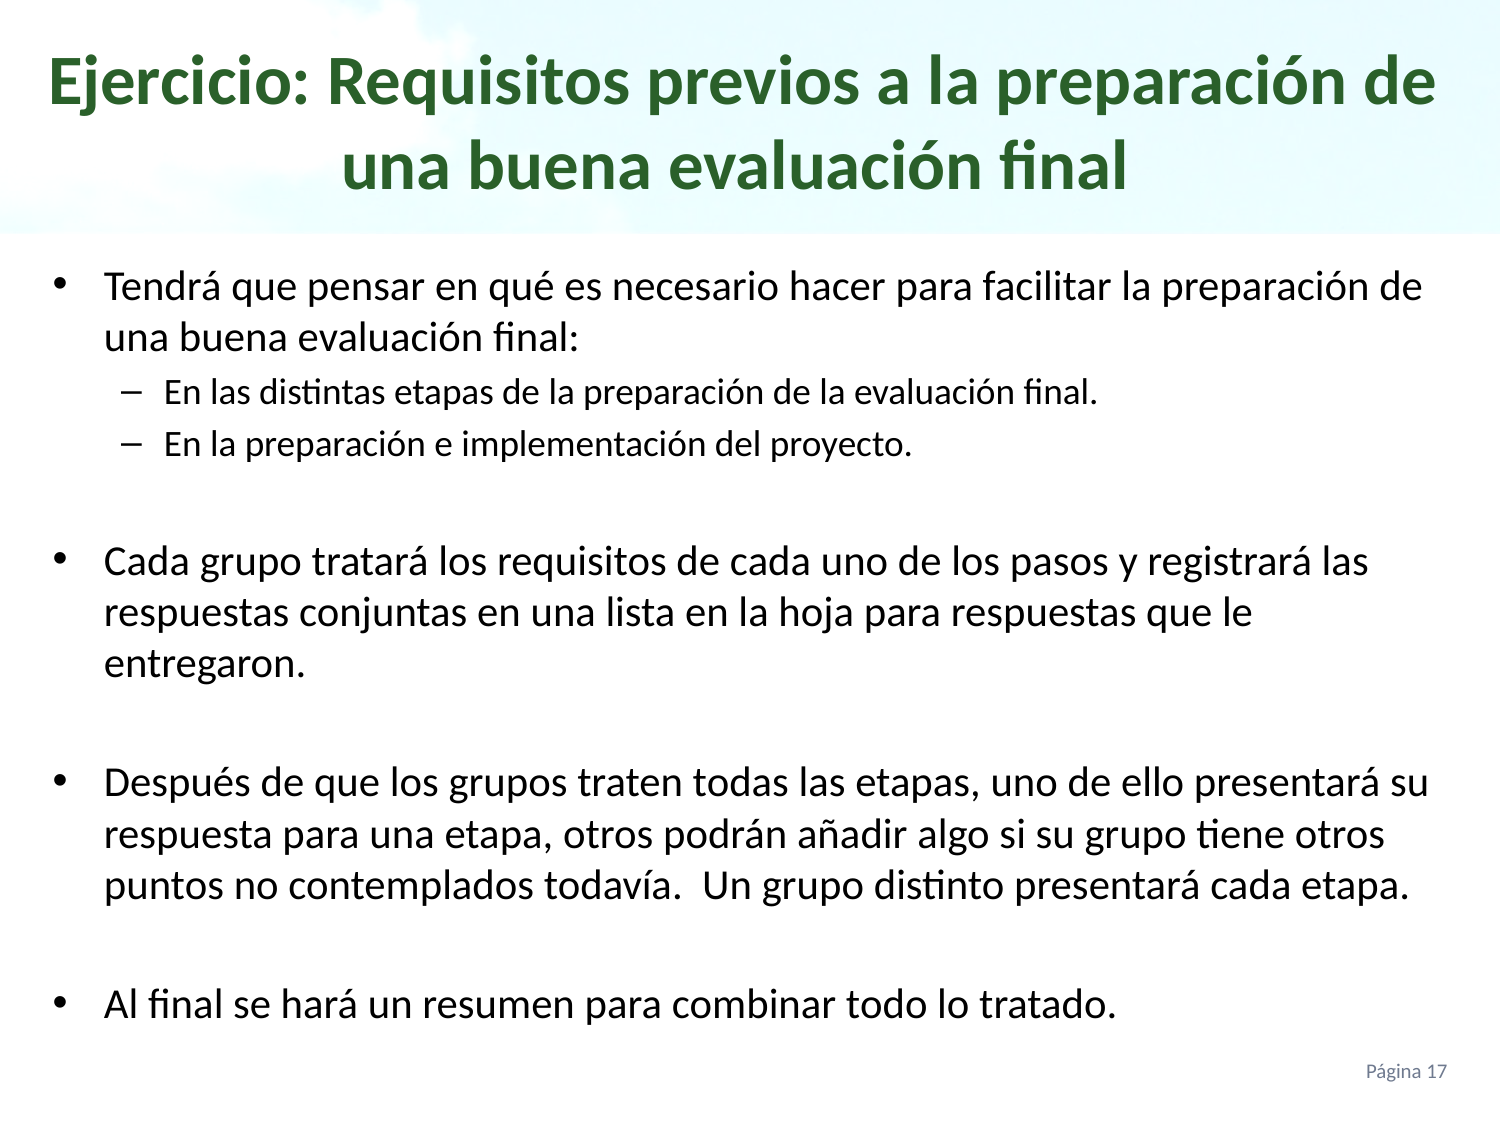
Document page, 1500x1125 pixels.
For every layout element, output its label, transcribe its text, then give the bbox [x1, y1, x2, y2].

text_box Ejercicio: Requisitos previos a la preparación de una buena evaluación final [12, 12, 1475, 225]
list Tendrá que pensar en qué es necesario hacer para facilitar la preparación de una buena evaluación final: En las distintas etapas de la preparación de la evaluación final. En la preparación e implementación del proyecto. Cada grupo tratará los requisitos de cada uno de los pasos y registrará las respuestas conjuntas en una lista en la hoja para respuestas que le entregaron. Después de que los grupos traten todas las etapas, uno de ello presentará su respuesta para una etapa, otros podrán añadir algo si su grupo tiene otros puntos no contemplados todavía. Un grupo distinto presentará cada etapa. Al final se hará un resumen para combinar todo lo tratado. [37, 249, 1463, 1050]
